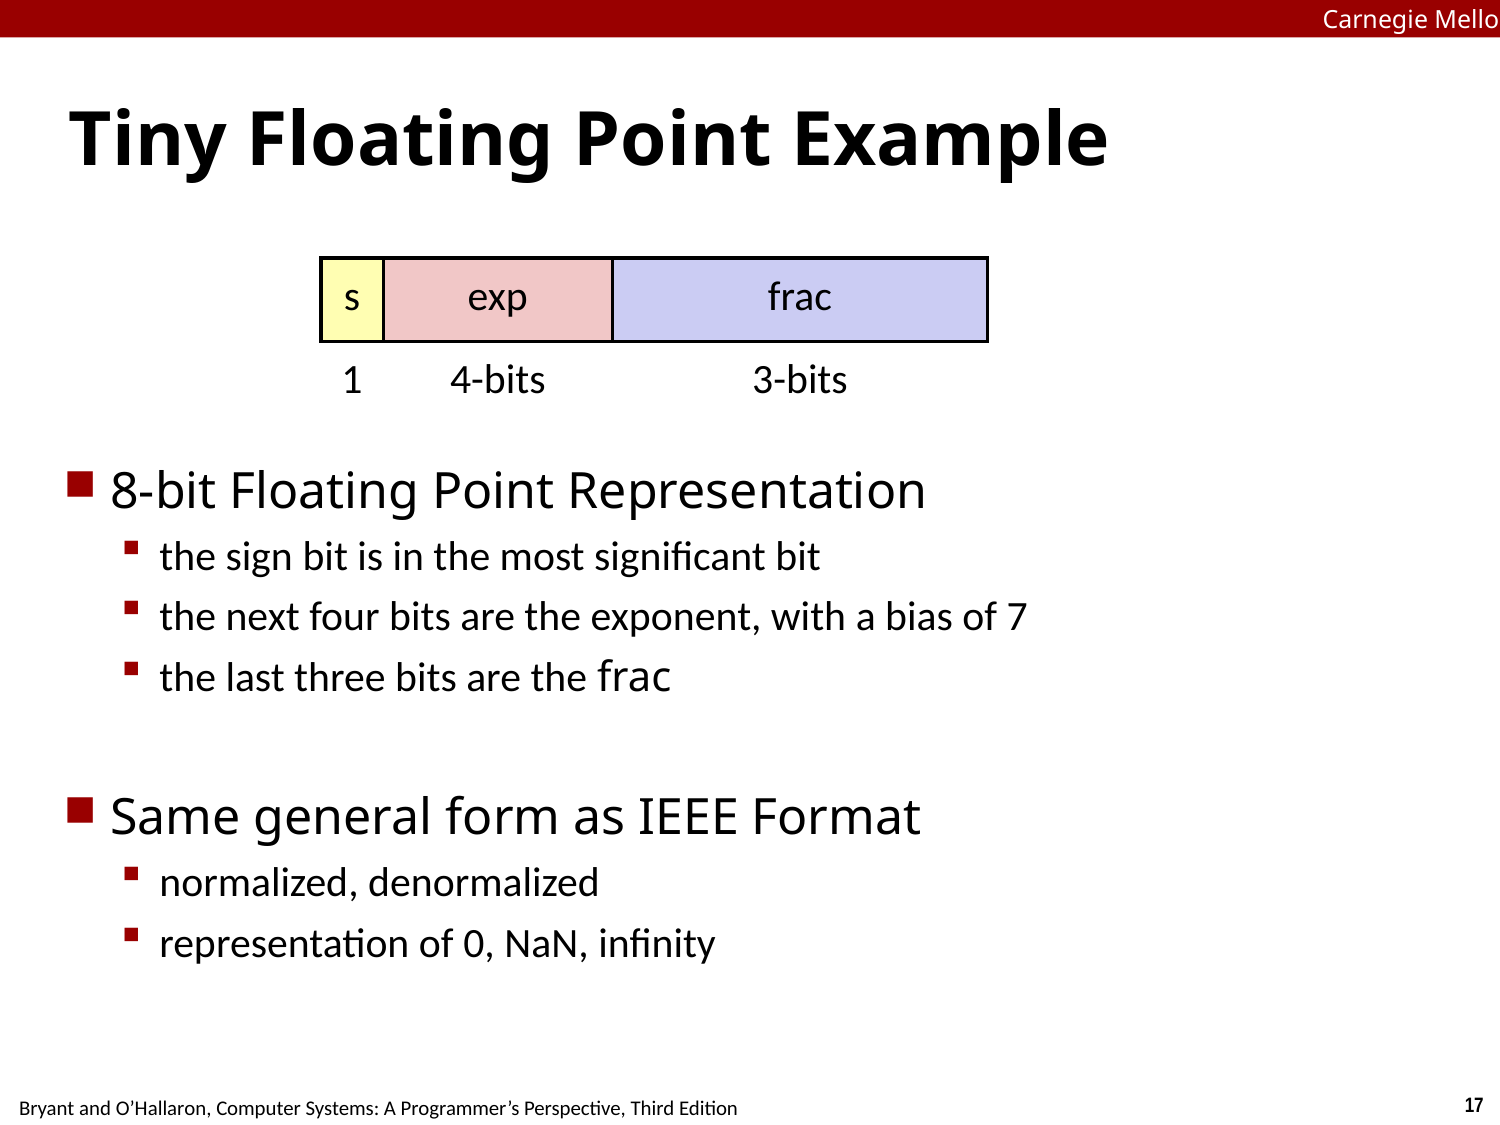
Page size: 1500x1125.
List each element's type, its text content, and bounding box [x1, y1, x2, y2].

table_header frac [614, 260, 986, 340]
table_header s [323, 260, 382, 340]
table_cell 4-bits [383, 343, 612, 425]
table_cell 1 [321, 343, 383, 425]
text_box Carnegie Mellon [1322, 3, 1500, 33]
text_box [0, 0, 1500, 38]
title Tiny Floating Point Example [62, 41, 1438, 230]
table_header exp [385, 260, 611, 340]
table_cell 3-bits [612, 343, 987, 425]
list 8-bit Floating Point Representation the sign bit is in the most significant bit the next four bits are the exponent, with a bias of 7 the last three bits are the frac Same general form as IEEE Format normalized, denormalized representation of 0, NaN, infinity [62, 451, 1438, 1122]
